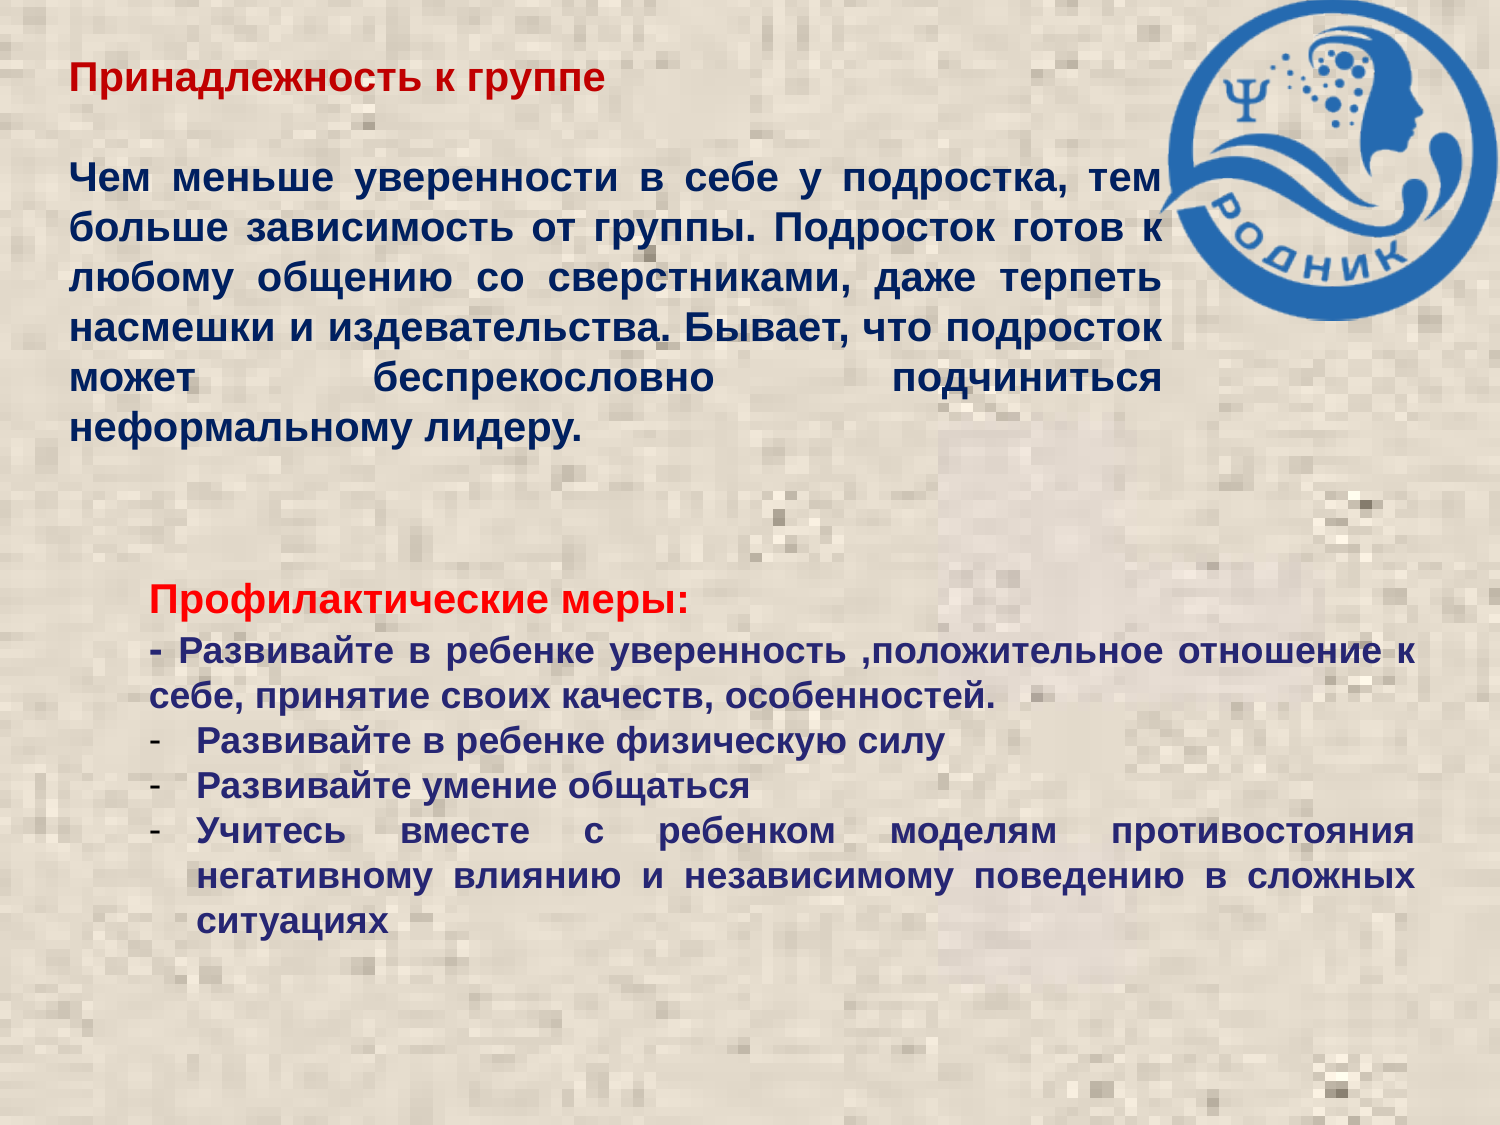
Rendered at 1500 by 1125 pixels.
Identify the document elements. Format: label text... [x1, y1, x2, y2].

text_box Принадлежность к группе Чем меньше уверенности в себе у подростка, тем больше зависимость от группы. Подросток готов к любому общению со сверстниками, даже терпеть насмешки и издевательства. Бывает, что подросток может беспрекословно подчиниться неформальному лидеру. [53, 42, 1178, 458]
text_box Профилактические меры: - Развивайте в ребенке уверенность ,положительное отношение к себе, принятие своих качеств, особенностей. Развивайте в ребенке физическую силу Развивайте умение общаться Учитесь вместе с ребенком моделям противостояния негативному влиянию и независимому поведению в сложных ситуациях [134, 564, 1431, 984]
picture [0, 0, 1500, 1125]
